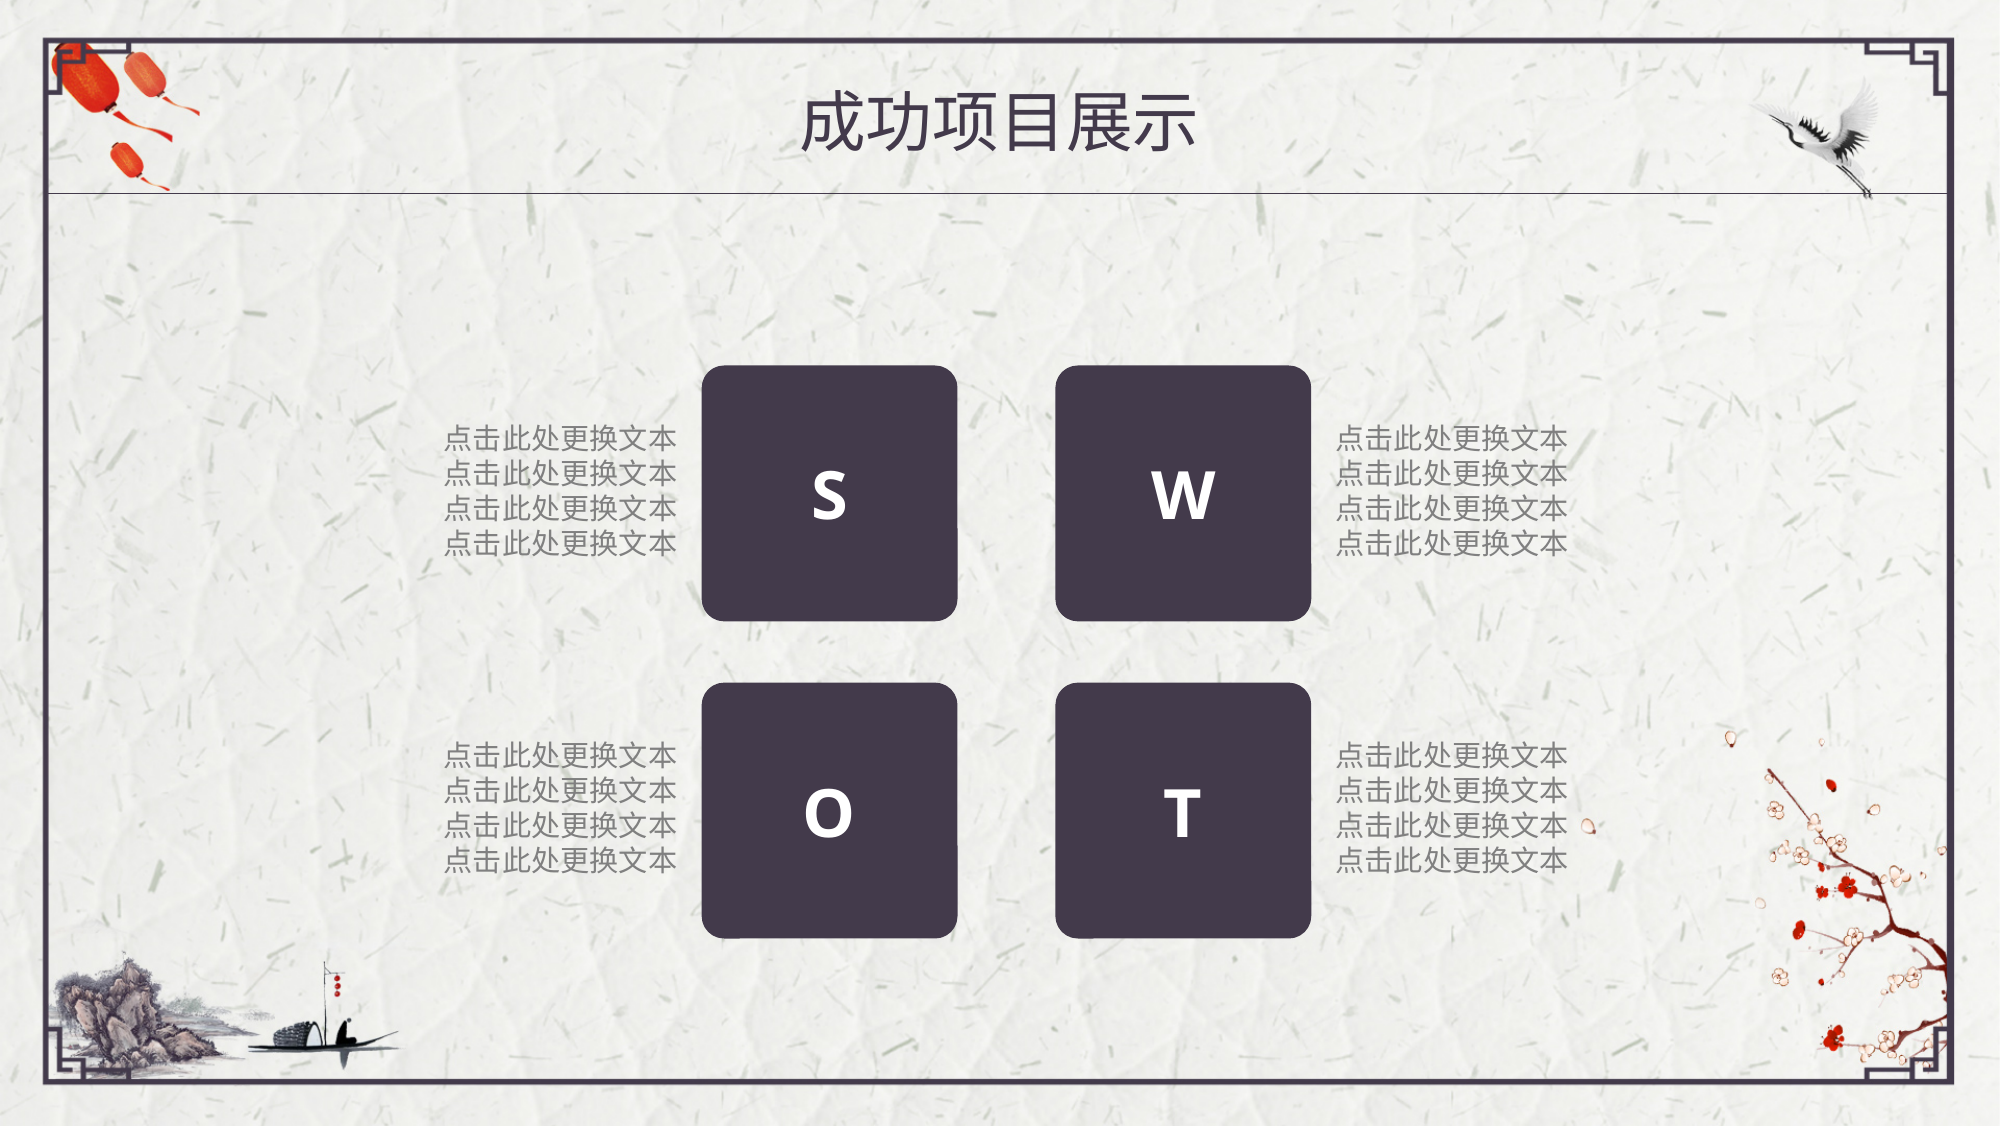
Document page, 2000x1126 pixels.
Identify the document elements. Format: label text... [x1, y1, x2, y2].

picture [0, 0, 2000, 1126]
text_box 点击此处更换文本 点击此处更换文本 点击此处更换文本 点击此处更换文本 [147, 413, 693, 603]
text_box T [1059, 686, 1308, 935]
text_box S [705, 369, 954, 618]
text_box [47, 79, 1948, 194]
text_box W [1059, 369, 1308, 618]
text_box 点击此处更换文本 点击此处更换文本 点击此处更换文本 点击此处更换文本 [1320, 730, 1866, 920]
text_box O [705, 686, 954, 935]
text_box 点击此处更换文本 点击此处更换文本 点击此处更换文本 点击此处更换文本 [1320, 413, 1866, 603]
text_box 点击此处更换文本 点击此处更换文本 点击此处更换文本 点击此处更换文本 [147, 730, 693, 920]
